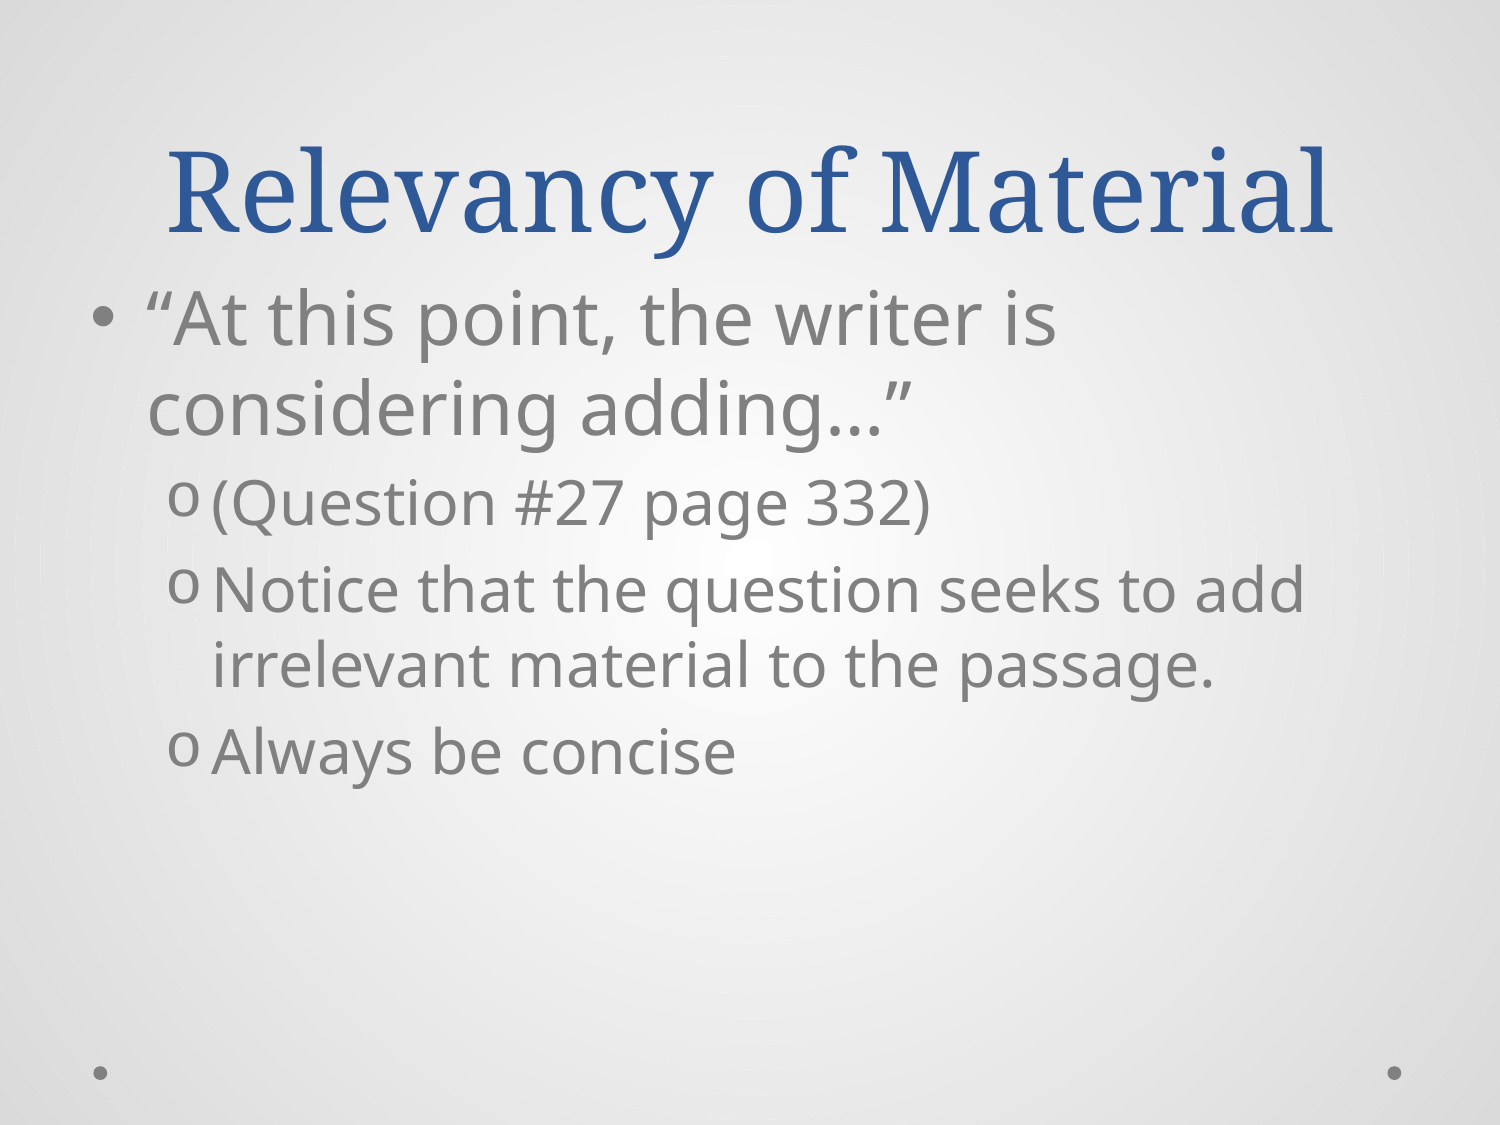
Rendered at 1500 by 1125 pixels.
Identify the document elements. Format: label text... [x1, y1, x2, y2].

title Relevancy of Material [75, 0, 1425, 262]
list “At this point, the writer is considering adding…” (Question #27 page 332) Notice that the question seeks to add irrelevant material to the passage. Always be concise [75, 262, 1425, 1005]
